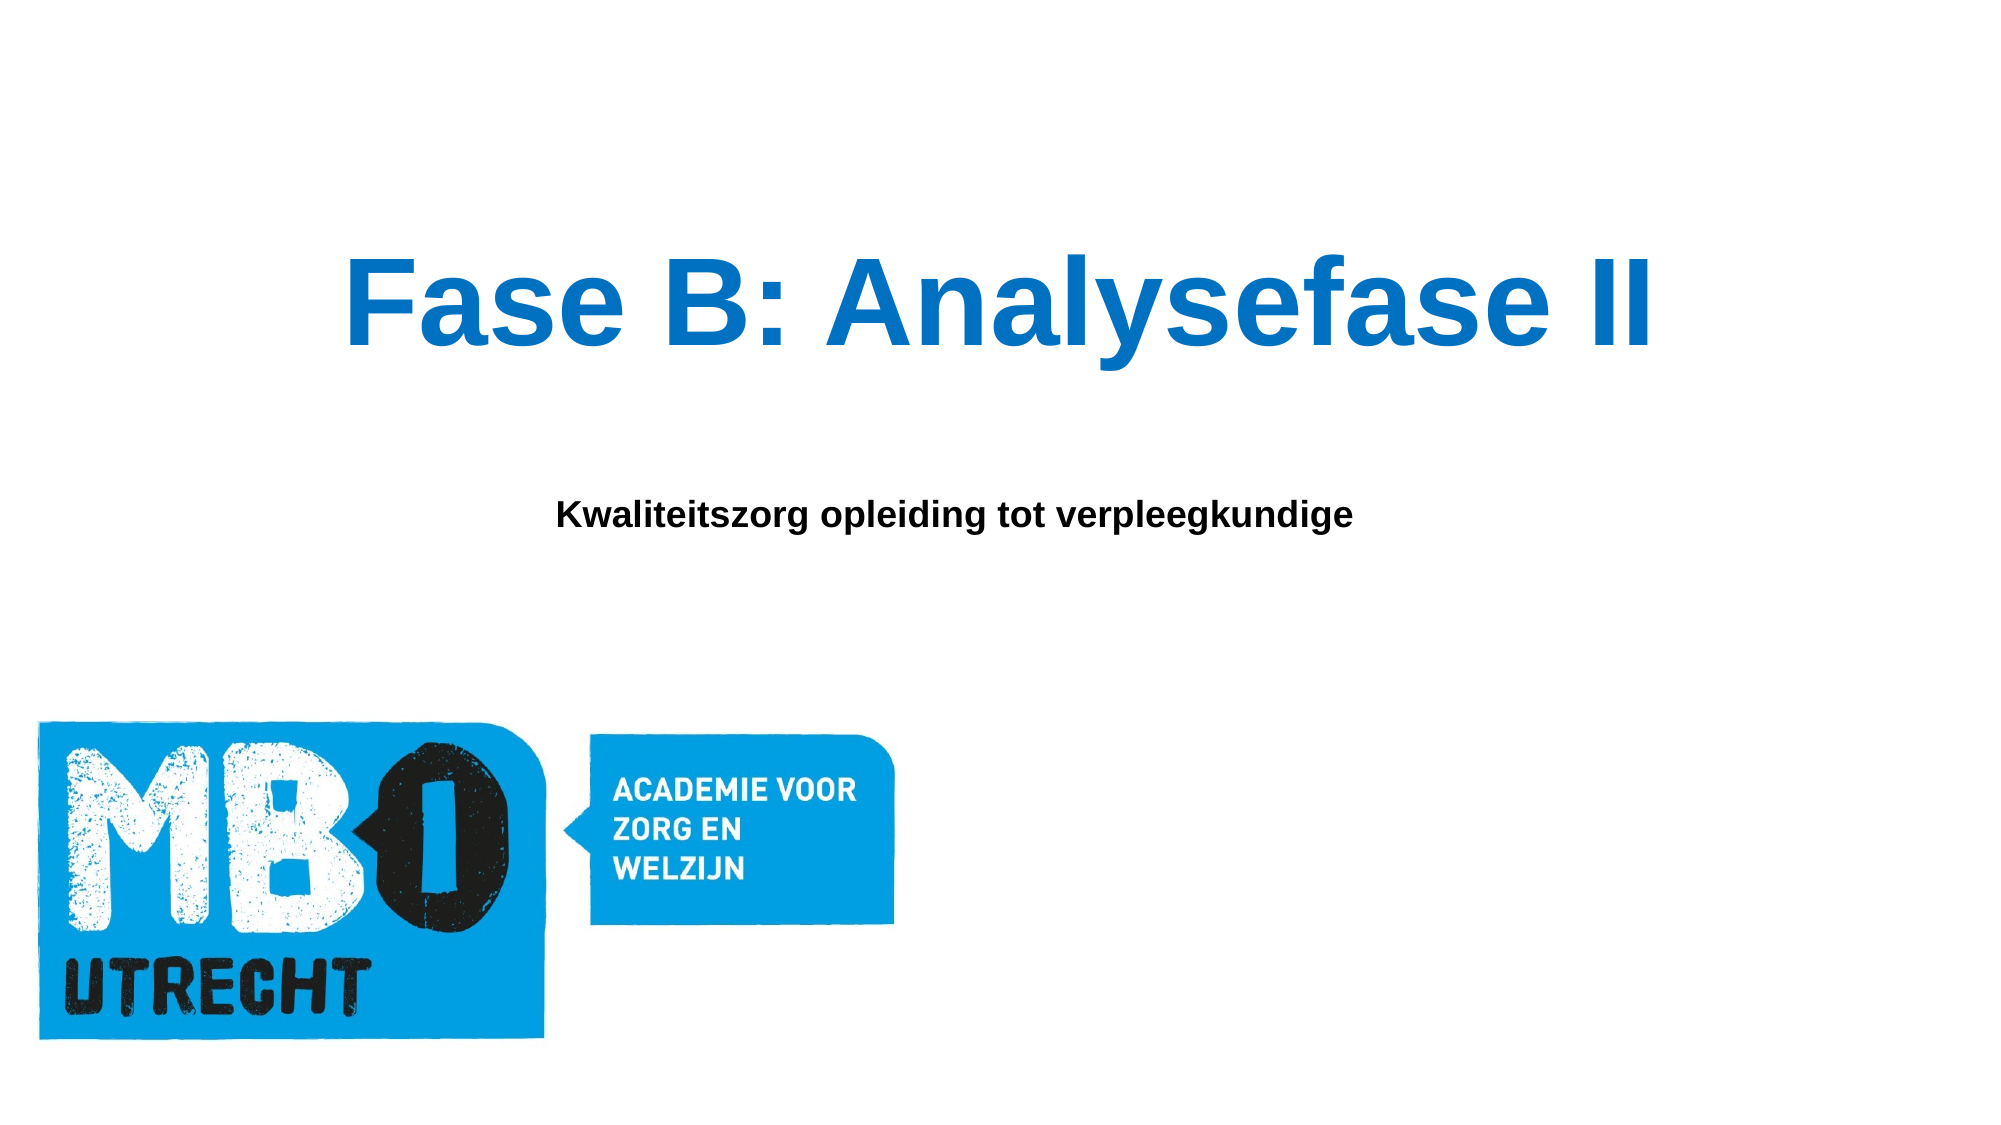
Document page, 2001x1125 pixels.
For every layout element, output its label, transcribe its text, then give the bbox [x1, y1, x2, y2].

picture [0, 686, 932, 1074]
text_box Kwaliteitszorg opleiding tot verpleegkundige [540, 482, 1541, 543]
title Fase B: Analysefase II [249, 184, 1750, 380]
